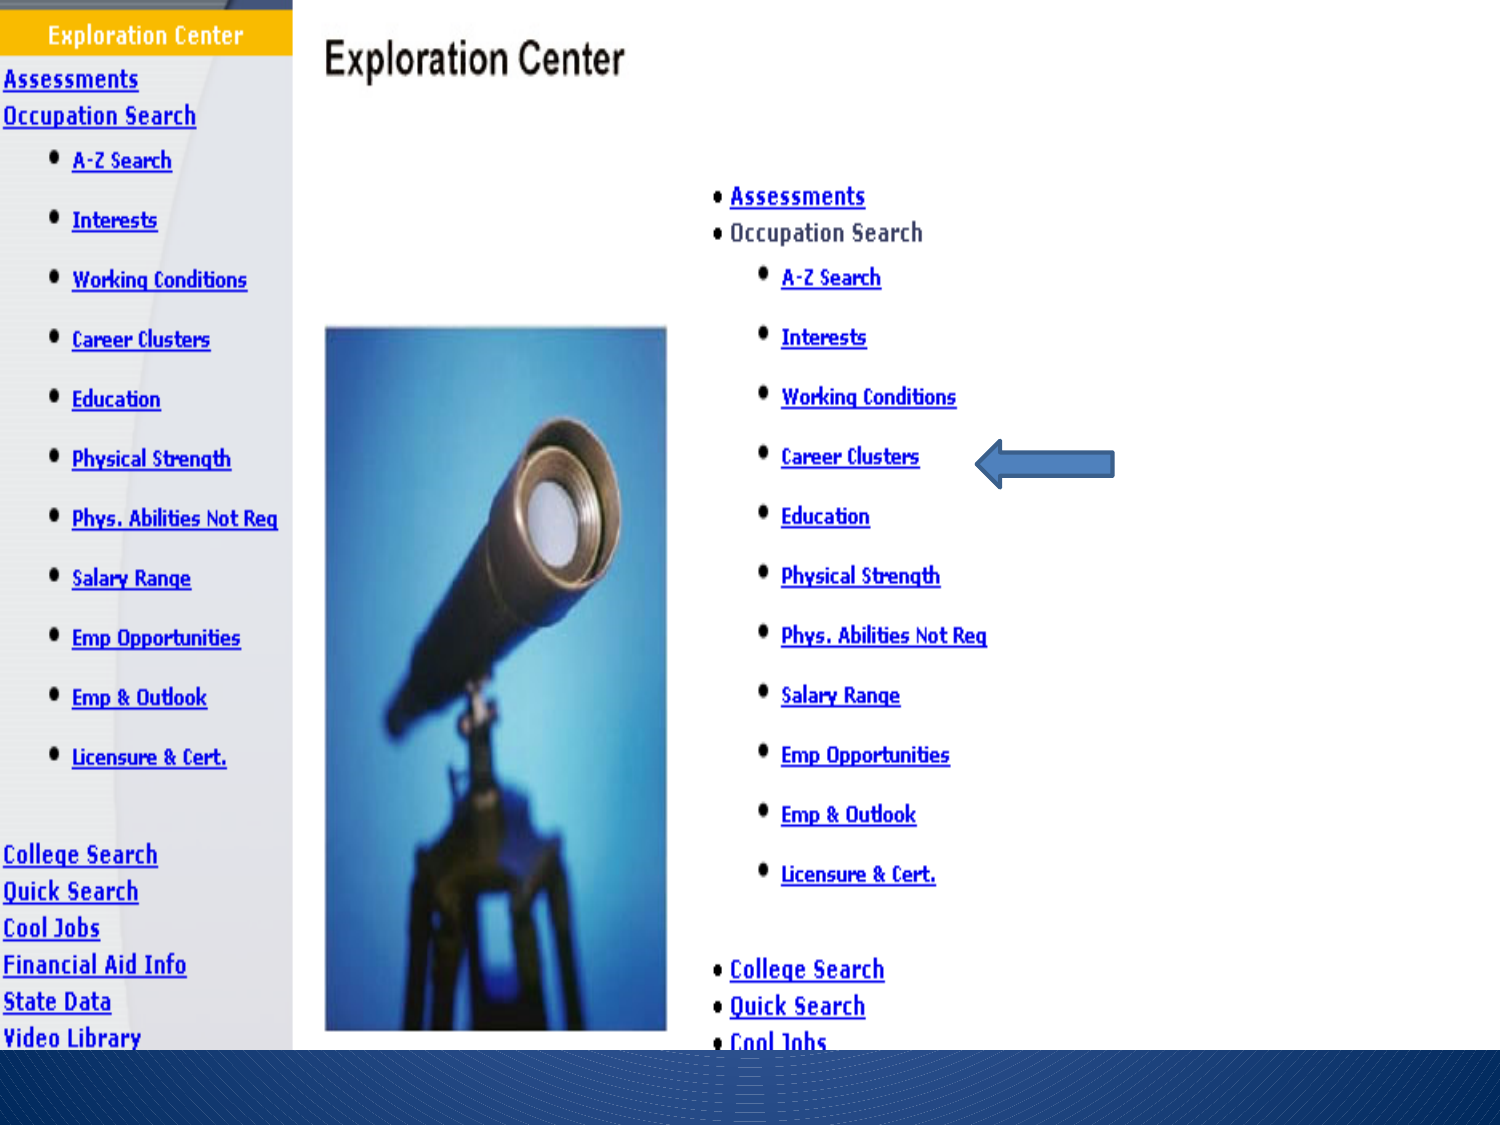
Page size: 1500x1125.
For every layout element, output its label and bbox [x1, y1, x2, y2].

list [0, 0, 1500, 1051]
